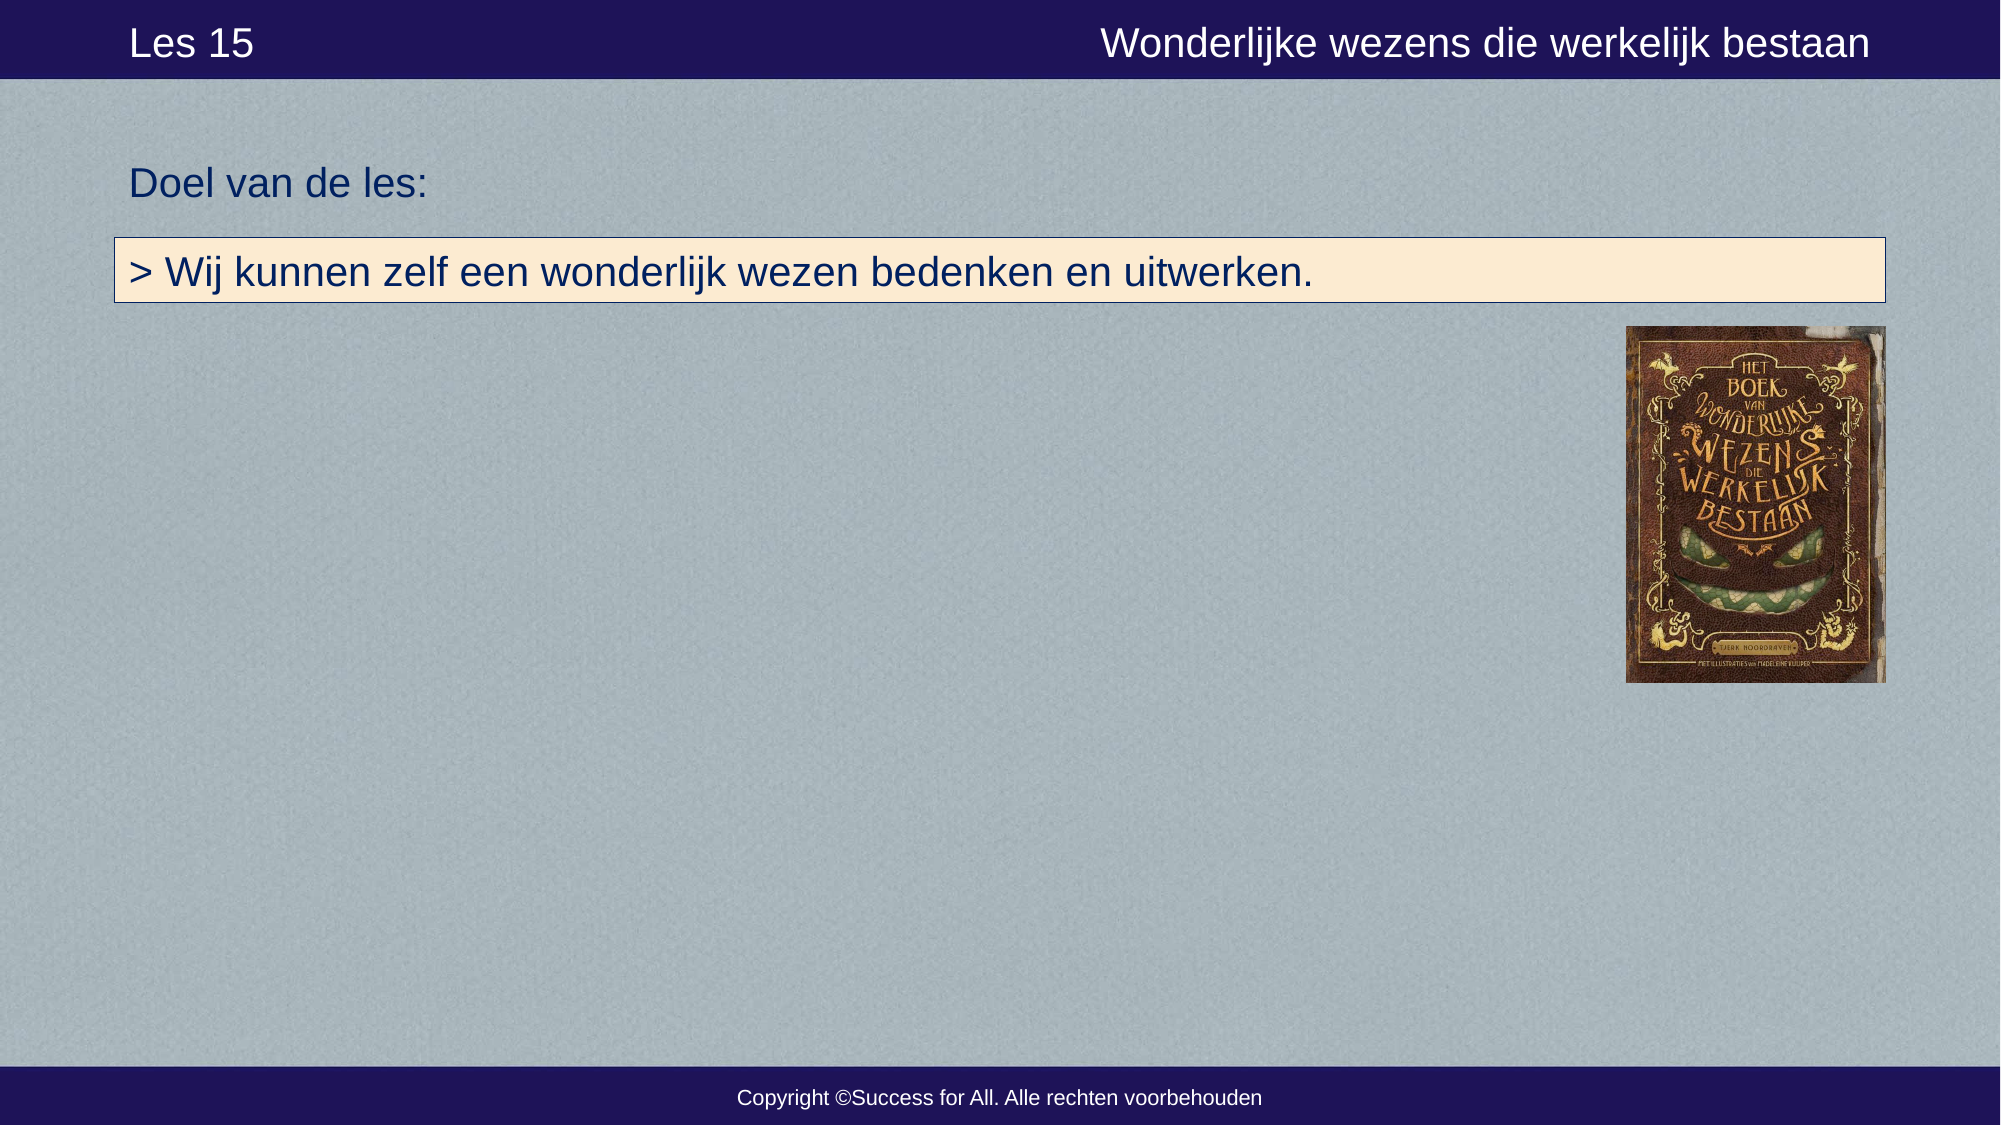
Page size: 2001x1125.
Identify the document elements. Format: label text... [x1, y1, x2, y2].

text_box Les 15 [114, 8, 354, 73]
picture [0, 0, 2001, 1125]
text_box Copyright ©Success for All. Alle rechten voorbehouden [0, 1076, 2000, 1125]
text_box Doel van de les: [113, 148, 1635, 214]
text_box > Wij kunnen zelf een wonderlijk wezen bedenken en uitwerken. [114, 237, 1886, 303]
text_box Wonderlijke wezens die werkelijk bestaan [999, 8, 1886, 73]
